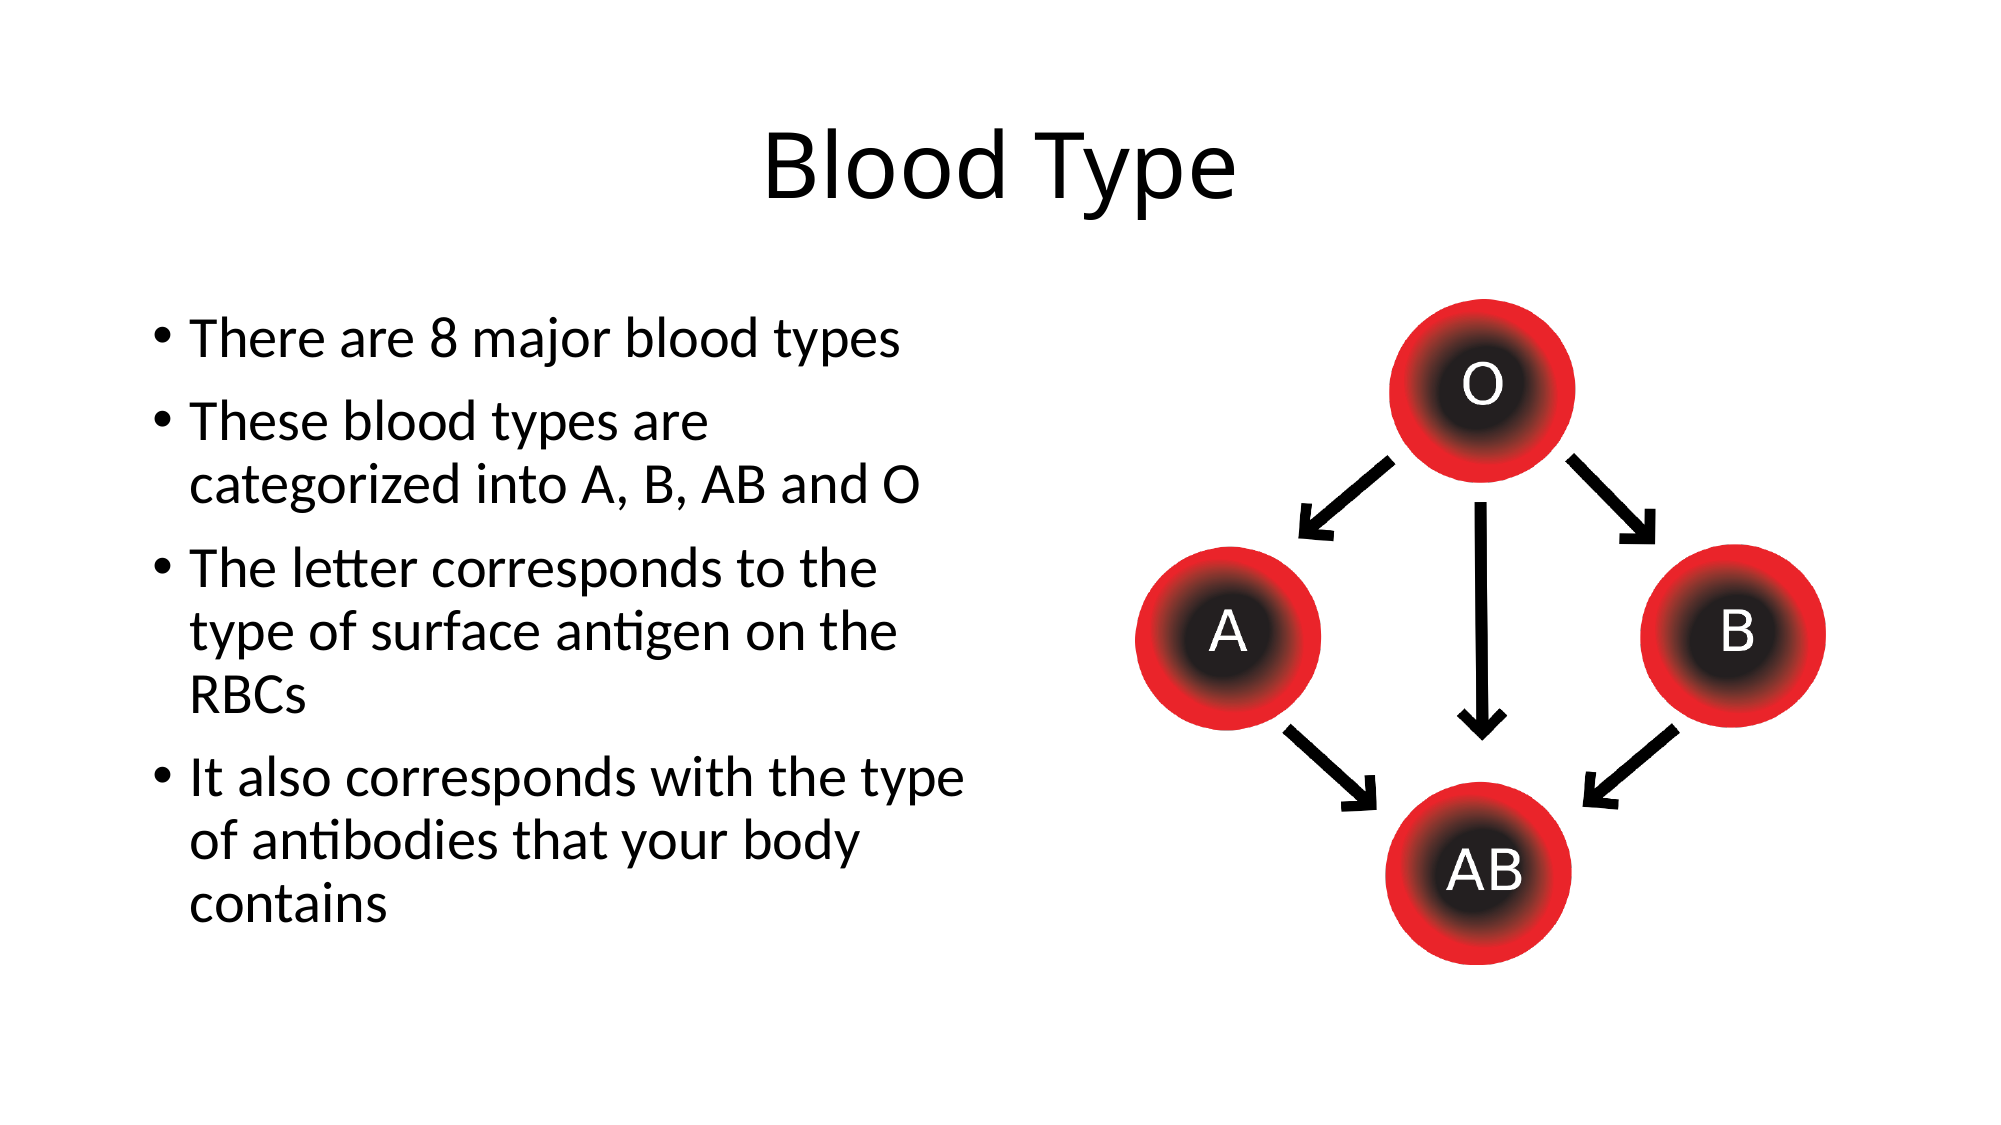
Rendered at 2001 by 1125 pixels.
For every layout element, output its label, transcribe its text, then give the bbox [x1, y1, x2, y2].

list There are 8 major blood types These blood types are categorized into A, B, AB and O The letter corresponds to the type of surface antigen on the RBCs It also corresponds with the type of antibodies that your body contains [137, 299, 988, 1014]
picture [1135, 299, 1826, 965]
title Blood Type [137, 59, 1863, 278]
